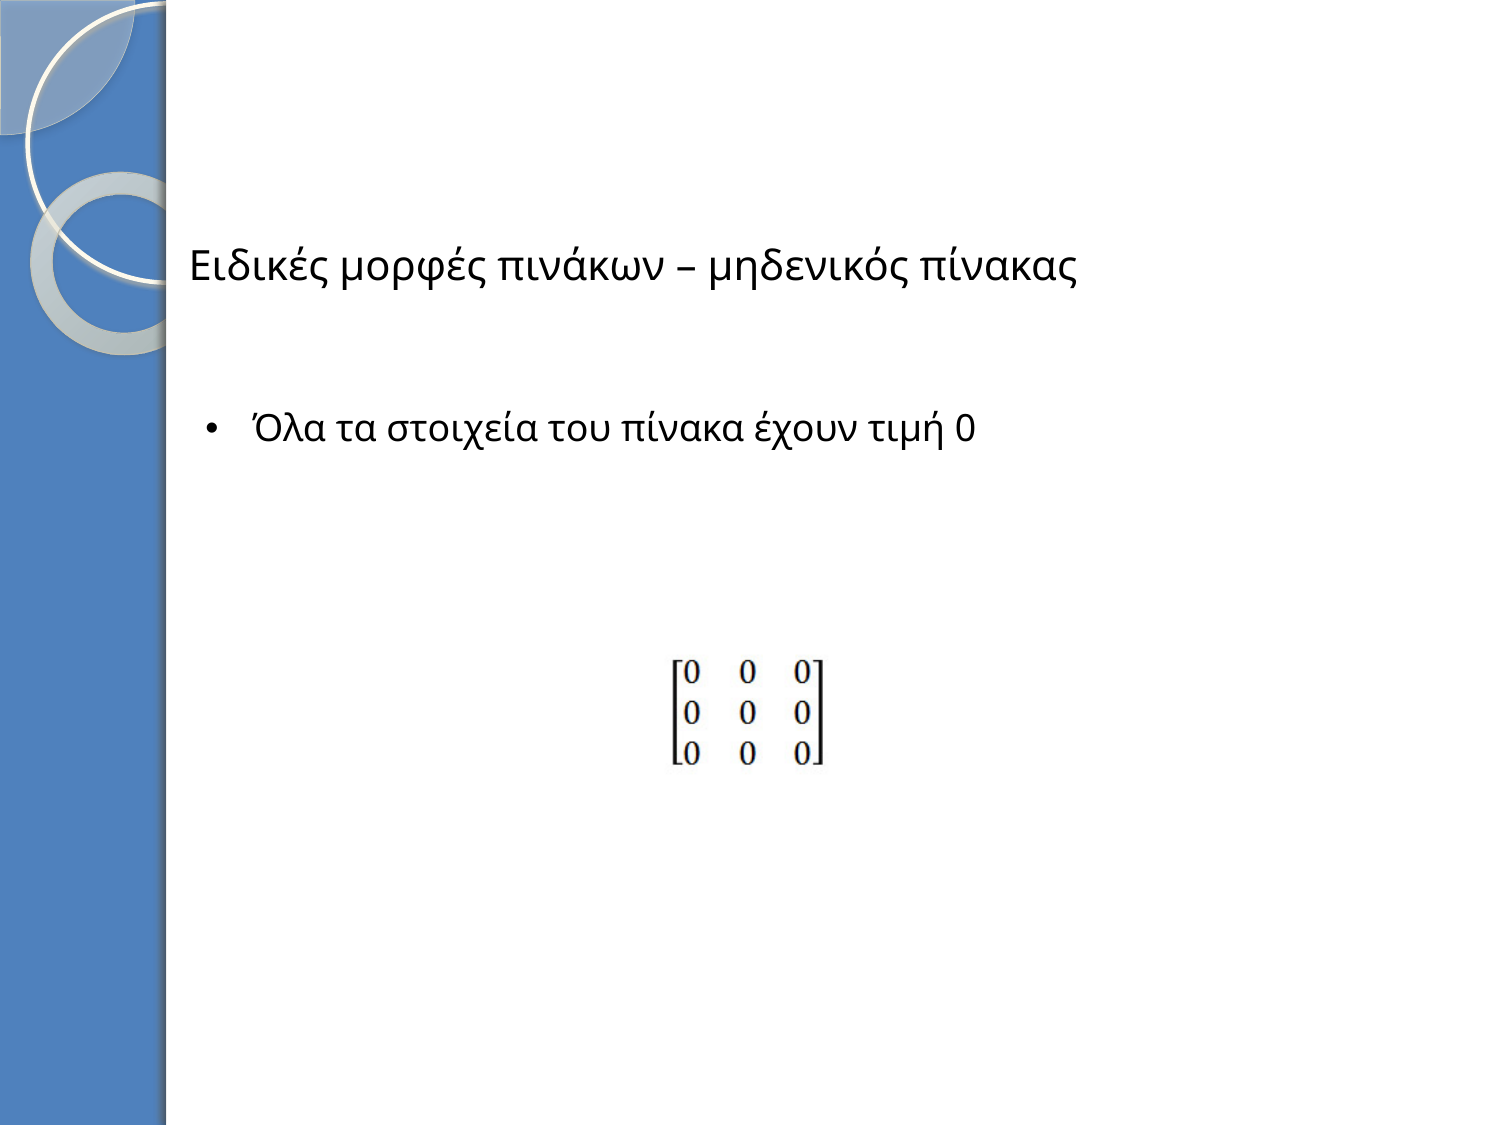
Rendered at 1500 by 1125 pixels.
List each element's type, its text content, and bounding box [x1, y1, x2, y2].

text_box Ειδικές μορφές πινάκων – μηδενικός πίνακας [173, 231, 1093, 297]
picture [643, 633, 857, 792]
text_box Όλα τα στοιχεία του πίνακα έχουν τιμή 0 [190, 397, 992, 502]
